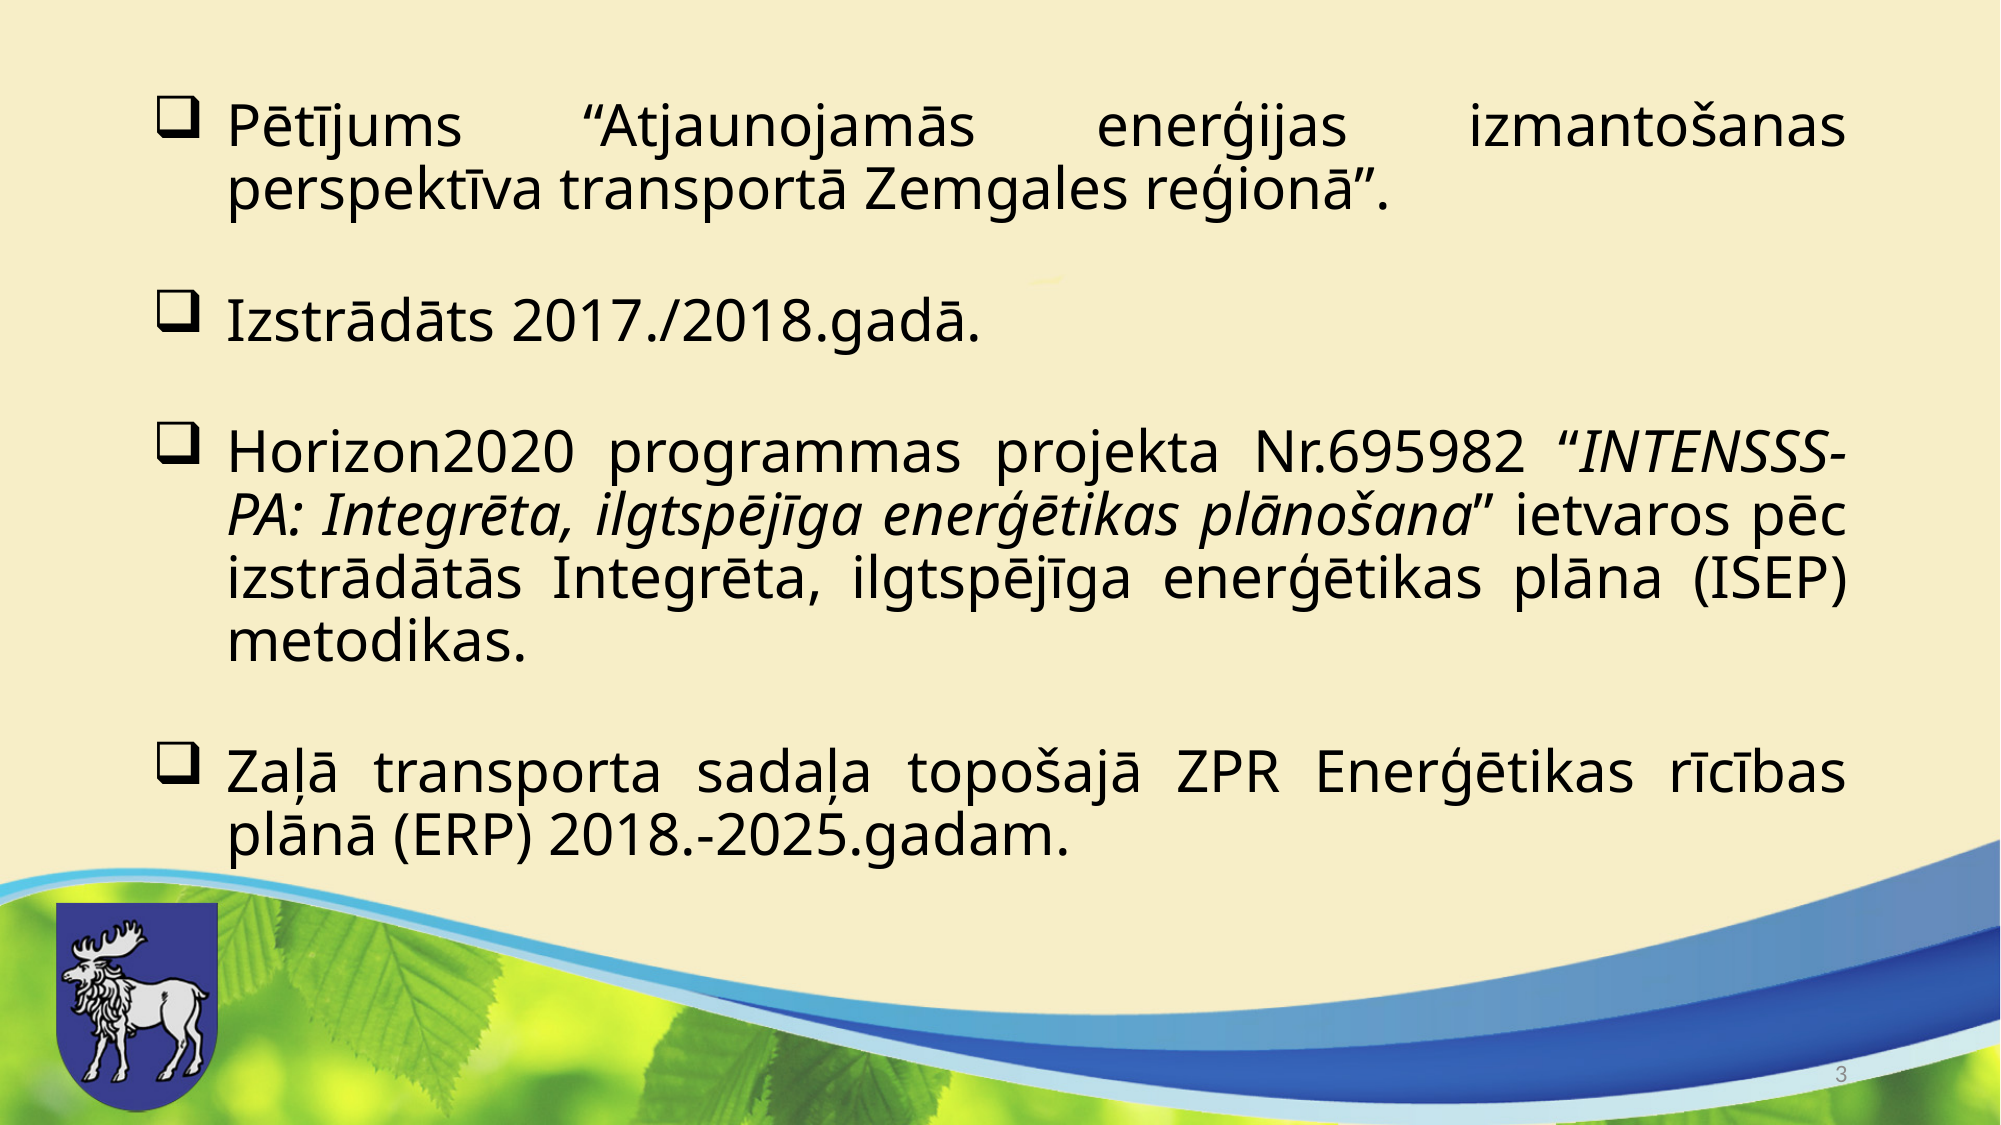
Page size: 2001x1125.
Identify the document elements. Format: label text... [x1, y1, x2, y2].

slide_number 3 [1412, 1042, 1863, 1103]
picture [0, 0, 2001, 1125]
list Pētījums “Atjaunojamās enerģijas izmantošanas perspektīva transportā Zemgales reģionā”. Izstrādāts 2017./2018.gadā. Horizon2020 programmas projekta Nr.695982 “INTENSSS-PA: Integrēta, ilgtspējīga enerģētikas plānošana” ietvaros pēc izstrādātās Integrēta, ilgtspējīga enerģētikas plāna (ISEP) metodikas. Zaļā transporta sadaļa topošajā ZPR Enerģētikas rīcības plānā (ERP) 2018.-2025.gadam. [137, 89, 1863, 1014]
